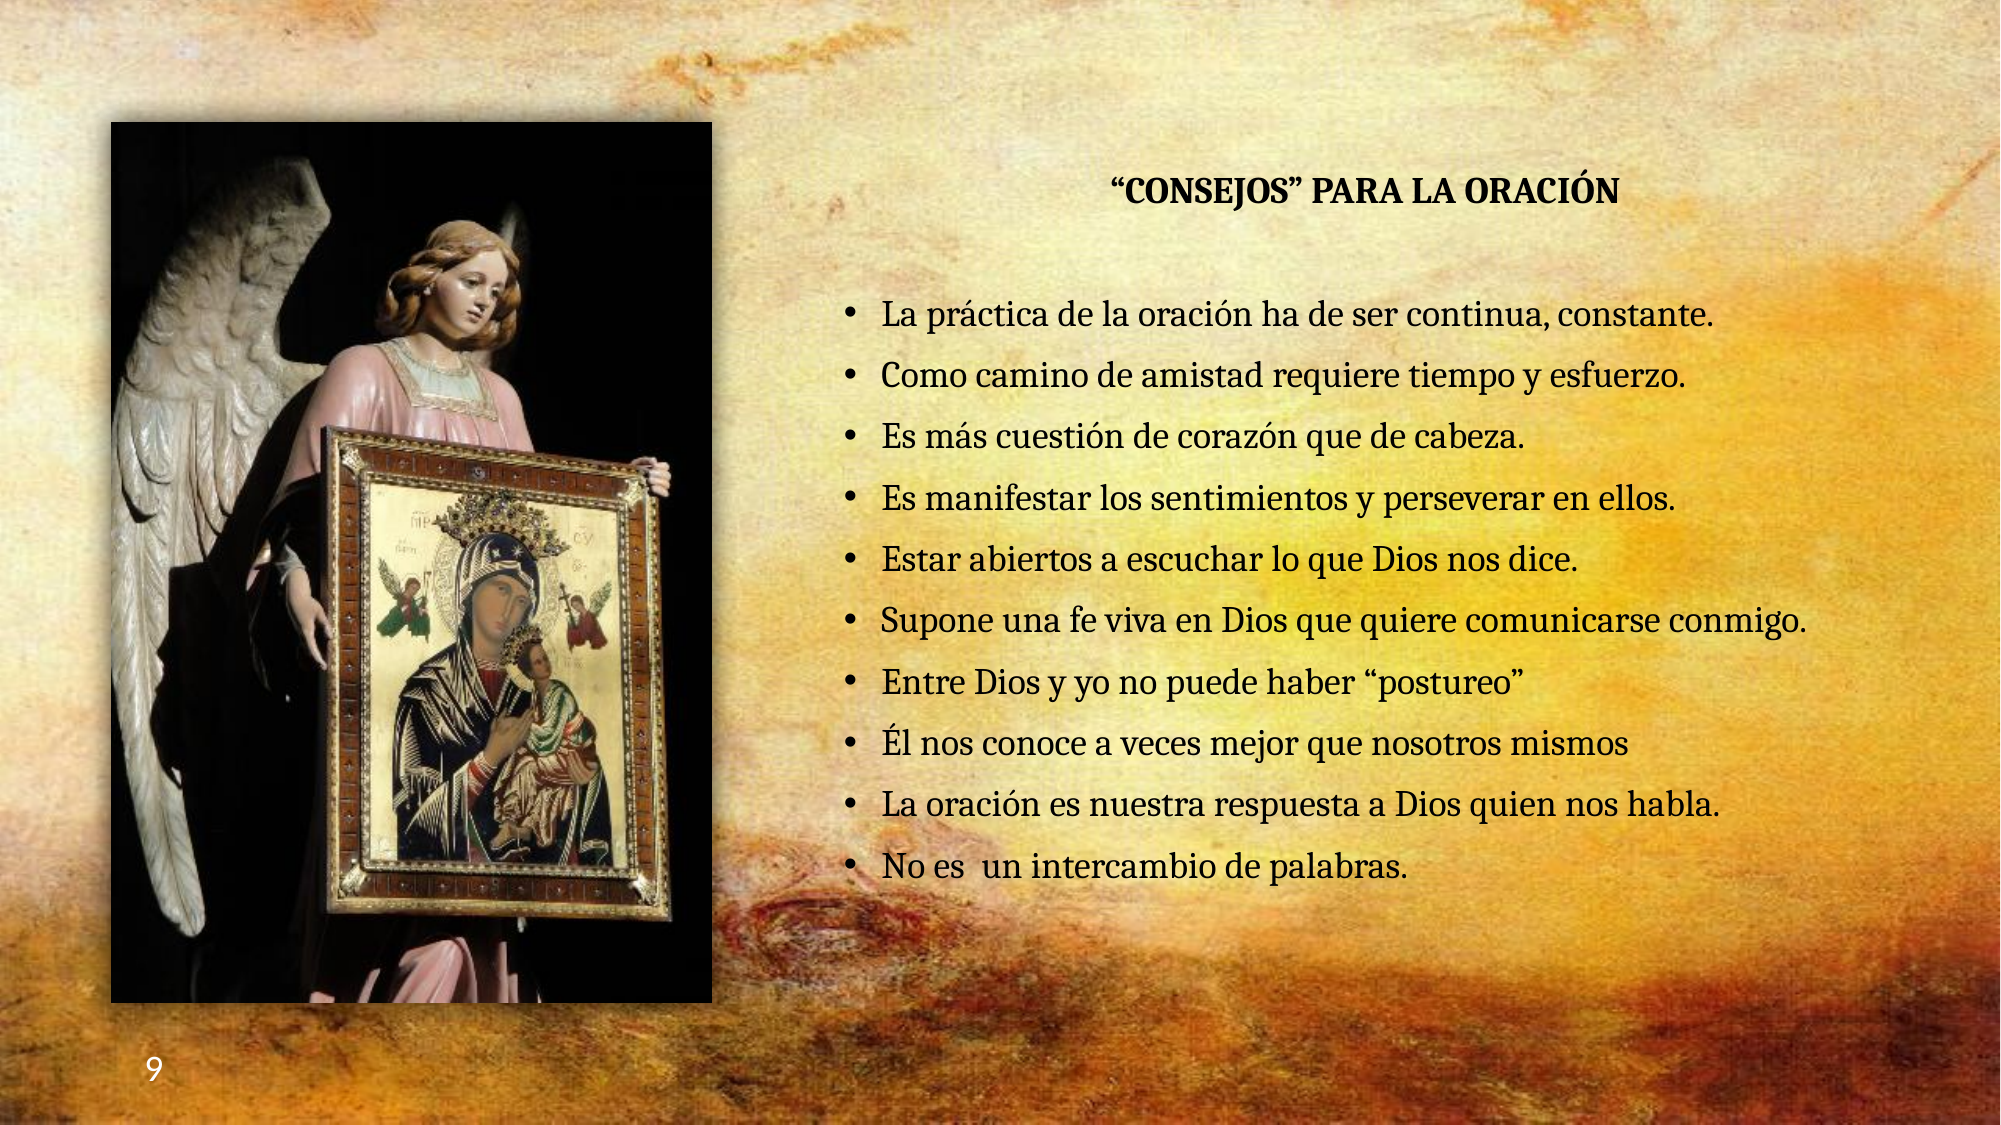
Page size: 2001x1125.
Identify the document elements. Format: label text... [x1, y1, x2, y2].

text_box 9 [68, 1036, 240, 1097]
list “CONSEJOS” PARA LA ORACIÓN La práctica de la oración ha de ser continua, constante. Como camino de amistad requiere tiempo y esfuerzo. Es más cuestión de corazón que de cabeza. Es manifestar los sentimientos y perseverar en ellos. Estar abiertos a escuchar lo que Dios nos dice. Supone una fe viva en Dios que quiere comunicarse conmigo. Entre Dios y yo no puede haber “postureo” Él nos conoce a veces mejor que nosotros mismos La oración es nuestra respuesta a Dios quien nos habla. No es un intercambio de palabras. [828, 163, 1903, 1085]
picture [0, 0, 2001, 1125]
